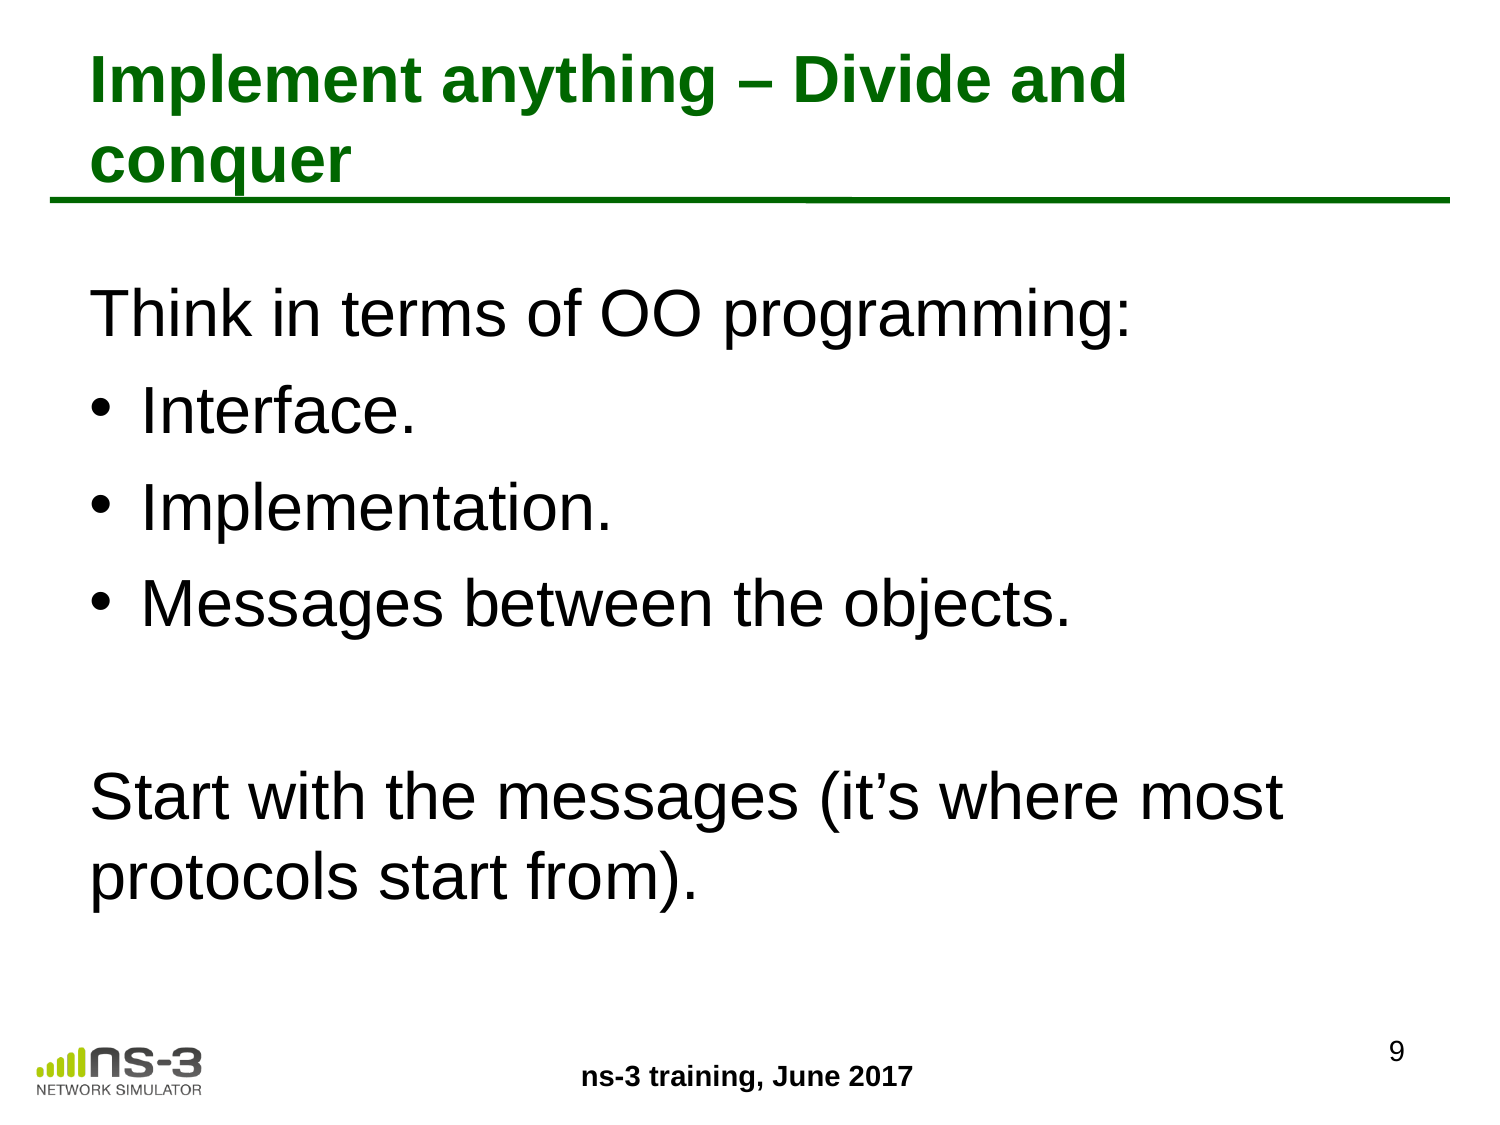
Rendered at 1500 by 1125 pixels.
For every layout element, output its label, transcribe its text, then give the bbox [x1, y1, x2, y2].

slide_number 9 [1074, 1024, 1421, 1101]
picture [24, 1017, 213, 1125]
list Think in terms of OO programming: Interface. Implementation. Messages between the objects. Start with the messages (it’s where most protocols start from). [74, 262, 1426, 1001]
footer ns-3 training, June 2017 [512, 1049, 983, 1125]
title Implement anything – Divide and conquer [74, 28, 1426, 205]
